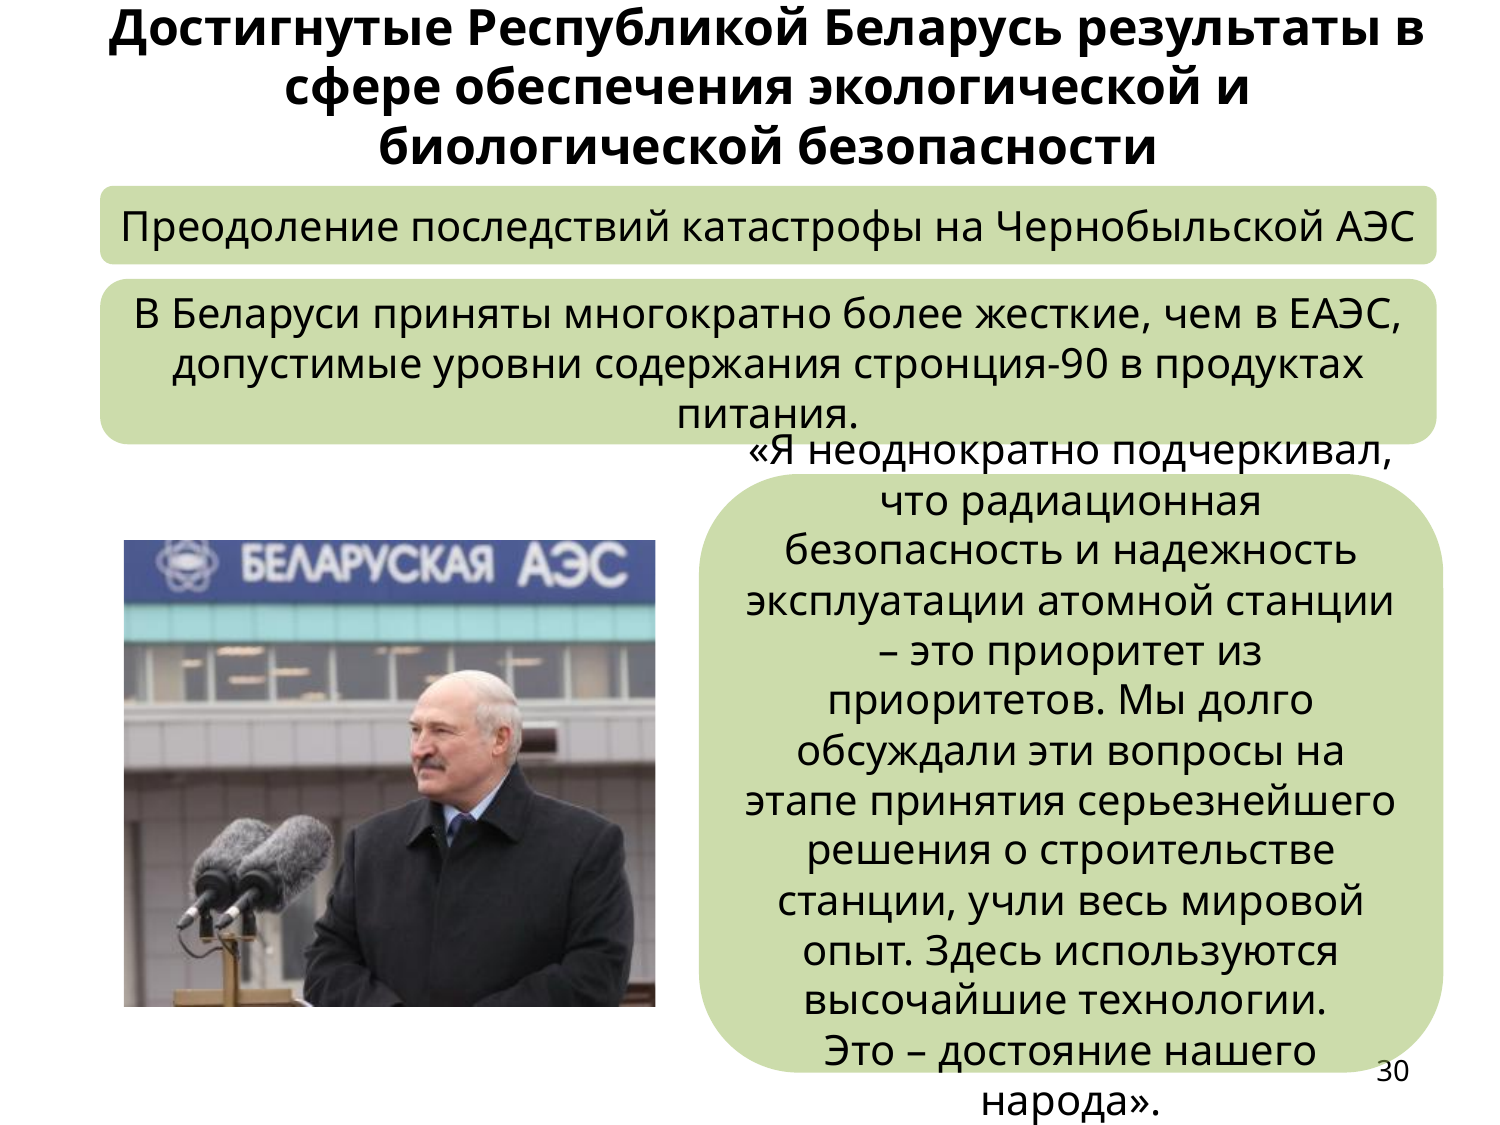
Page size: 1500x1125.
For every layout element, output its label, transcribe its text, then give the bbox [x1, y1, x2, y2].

picture [123, 540, 656, 1007]
text_box «Я неоднократно подчеркивал, что радиационная безопасность и надежность эксплуатации атомной станции – это приоритет из приоритетов. Мы долго обсуждали эти вопросы на этапе принятия серьезнейшего решения о строительстве станции, учли весь мировой опыт. Здесь используются высочайшие технологии. Это – достояние нашего народа». [698, 474, 1444, 1073]
text_box Достигнутые Республикой Беларусь результаты в сфере обеспечения экологической и биологической безопасности [93, 0, 1444, 172]
slide_number 30 [1074, 1042, 1425, 1103]
text_box В Беларуси приняты многократно более жесткие, чем в ЕАЭС, допустимые уровни содержания стронция-90 в продуктах питания. [100, 278, 1437, 445]
text_box Преодоление последствий катастрофы на Чернобыльской АЭС [100, 185, 1437, 265]
